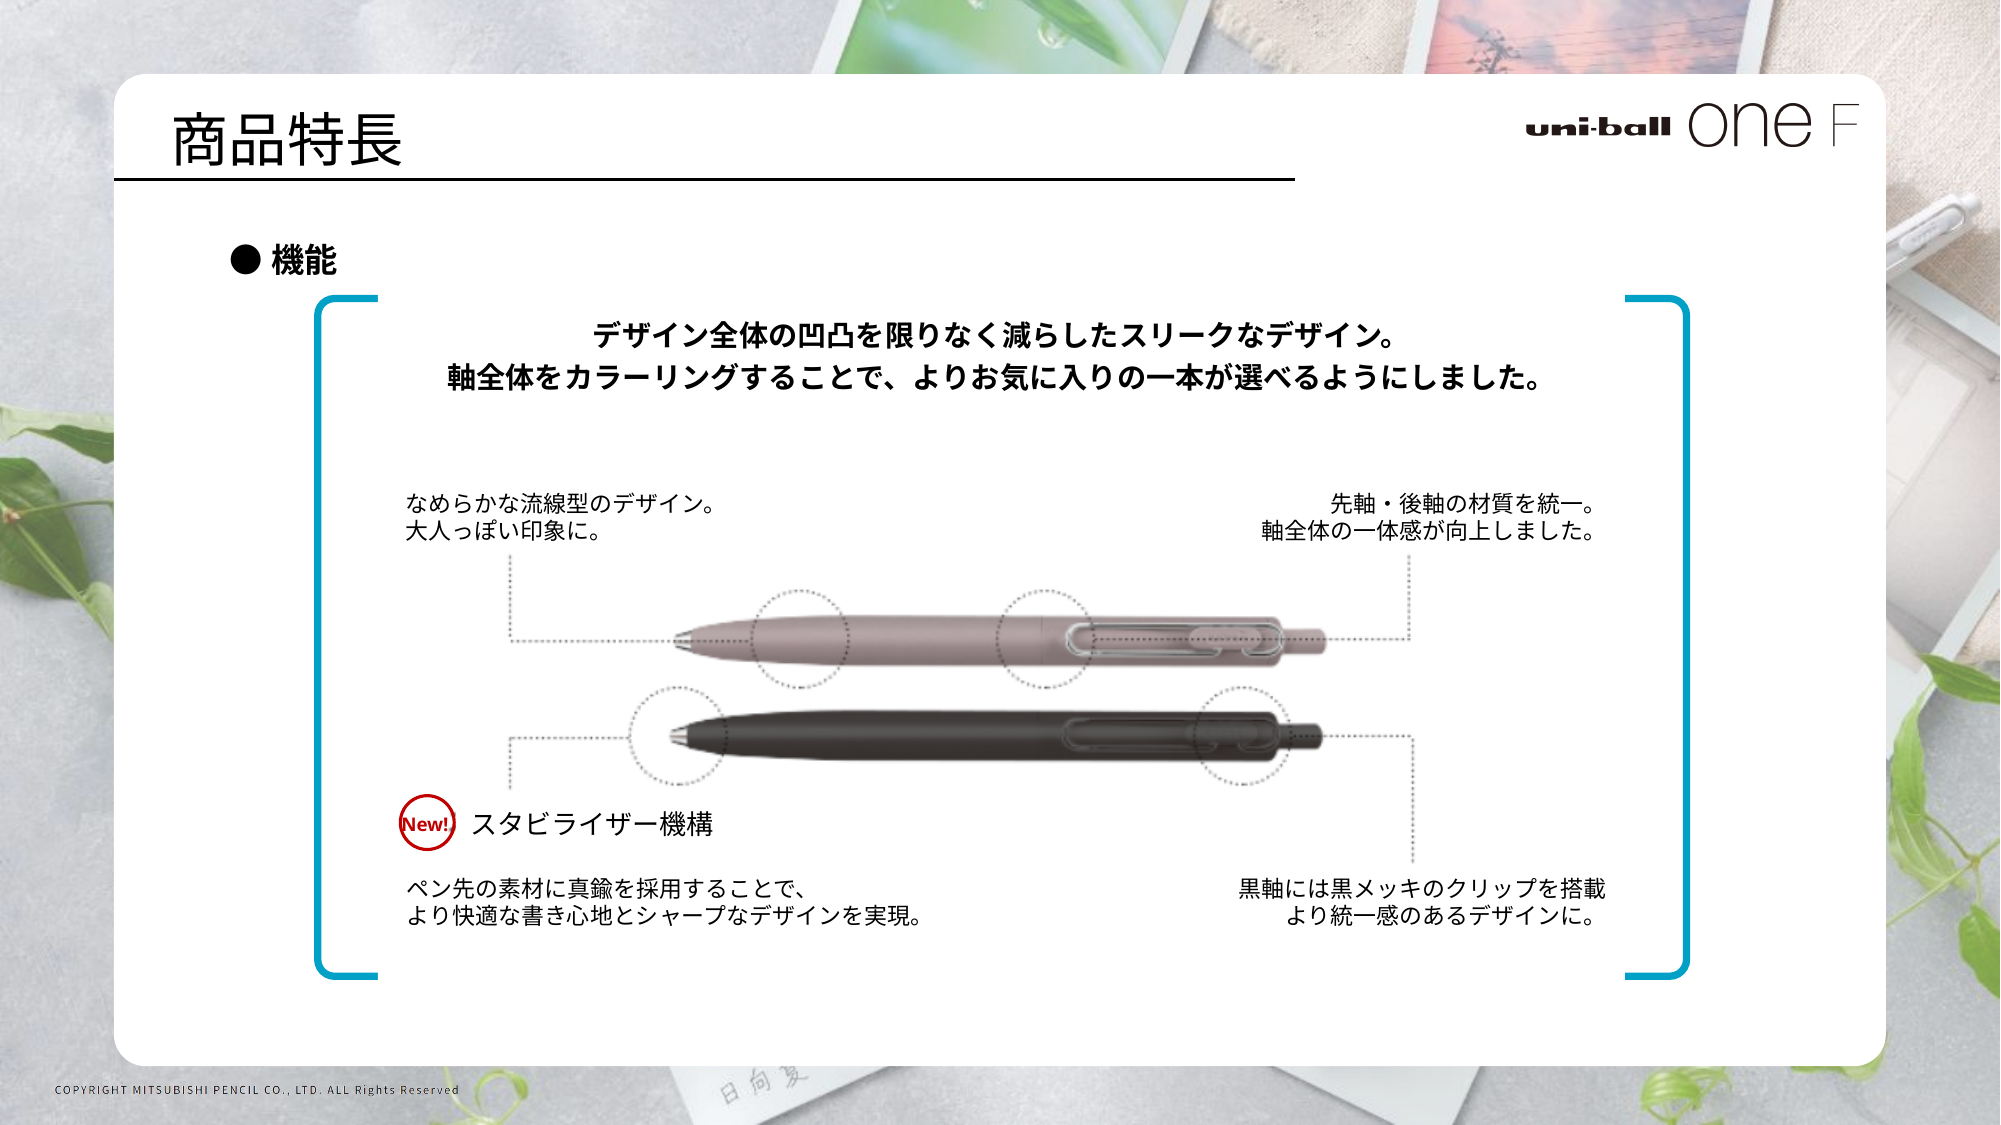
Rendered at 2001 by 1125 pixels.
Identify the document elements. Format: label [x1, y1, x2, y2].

text_box [388, 795, 462, 850]
picture [0, 0, 2000, 1125]
